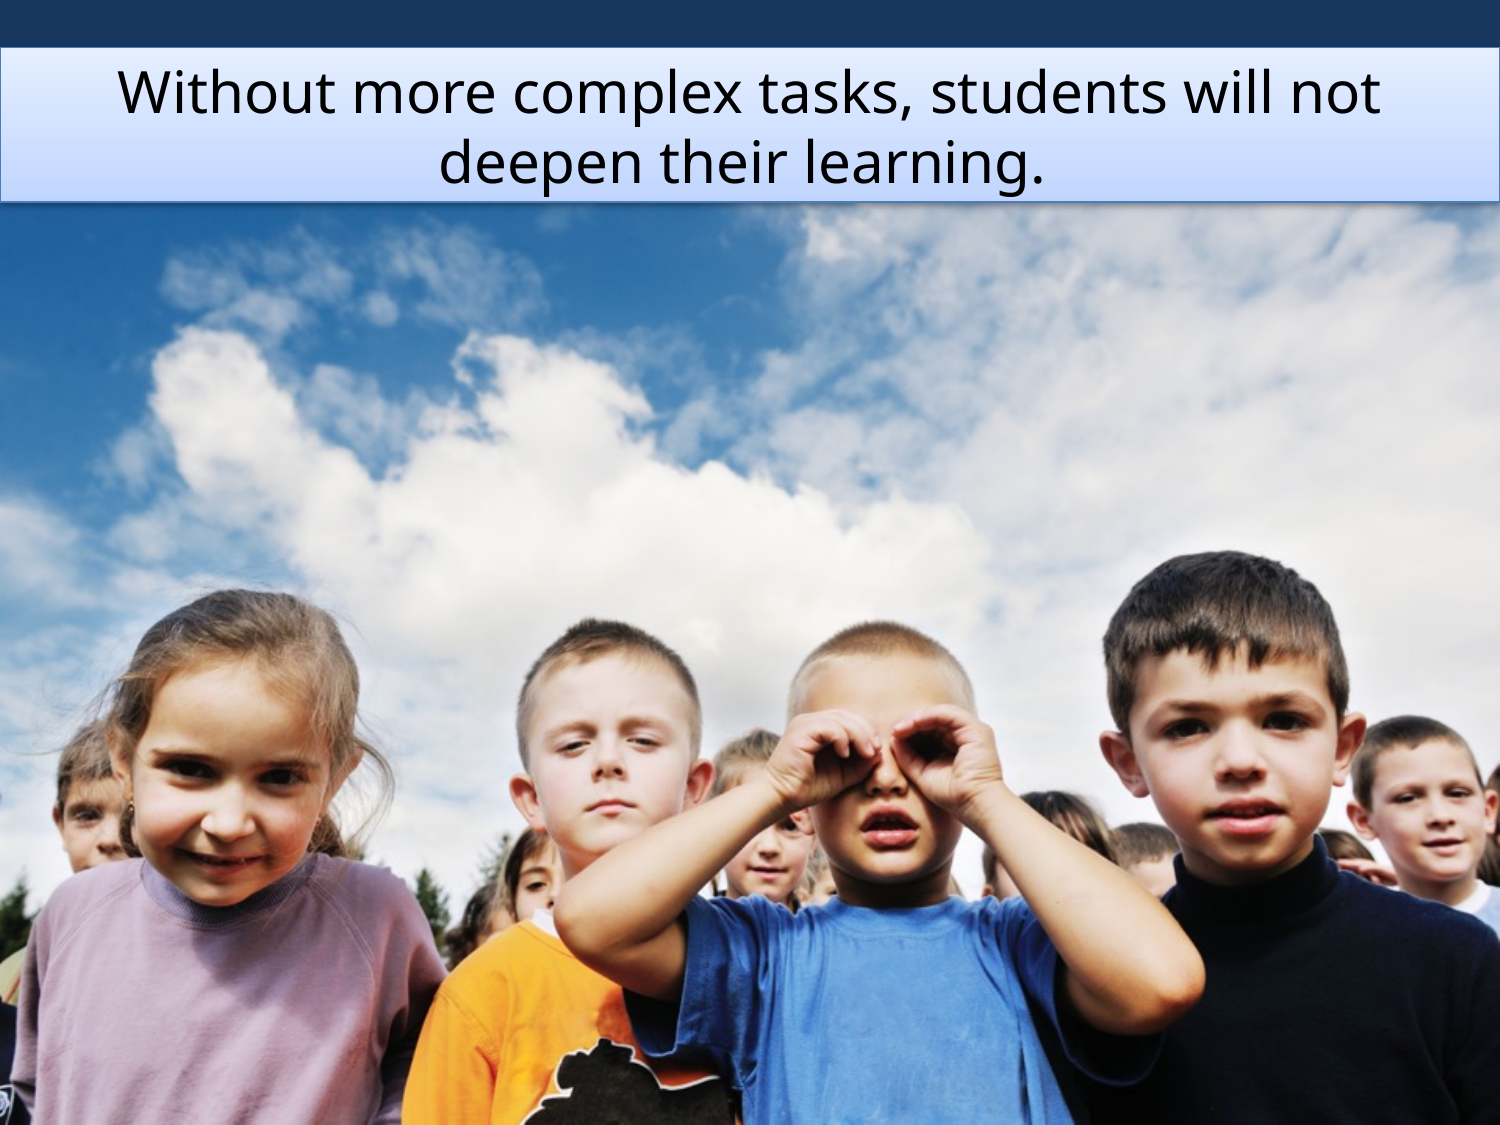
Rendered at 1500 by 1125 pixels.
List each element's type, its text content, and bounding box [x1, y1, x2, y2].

picture [0, 118, 1500, 1125]
text_box Without more complex tasks, students will not deepen their learning. [0, 47, 1500, 118]
